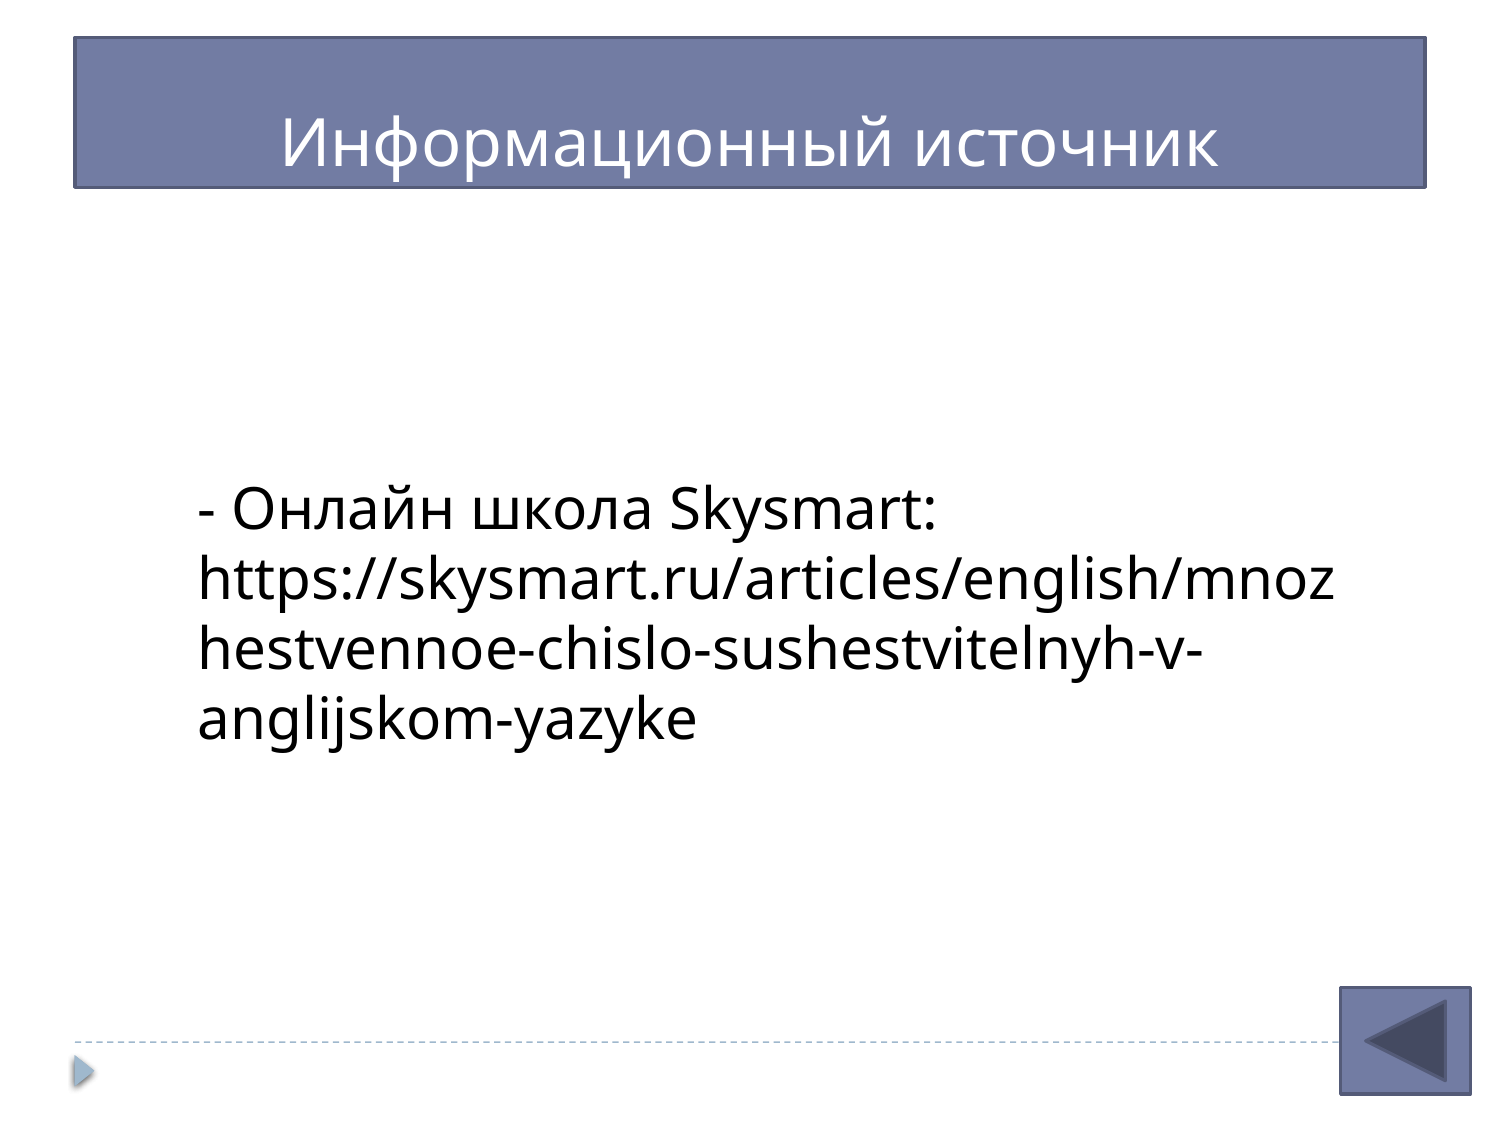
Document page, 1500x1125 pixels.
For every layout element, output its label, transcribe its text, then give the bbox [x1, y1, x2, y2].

title Информационный источник [73, 36, 1427, 189]
text_box - Онлайн школа Skysmart: https://skysmart.ru/articles/english/mnozhestvennoe-chislo-sushestvitelnyh-v-anglijskom-yazyke [182, 463, 1353, 759]
text_box [1339, 986, 1472, 1096]
